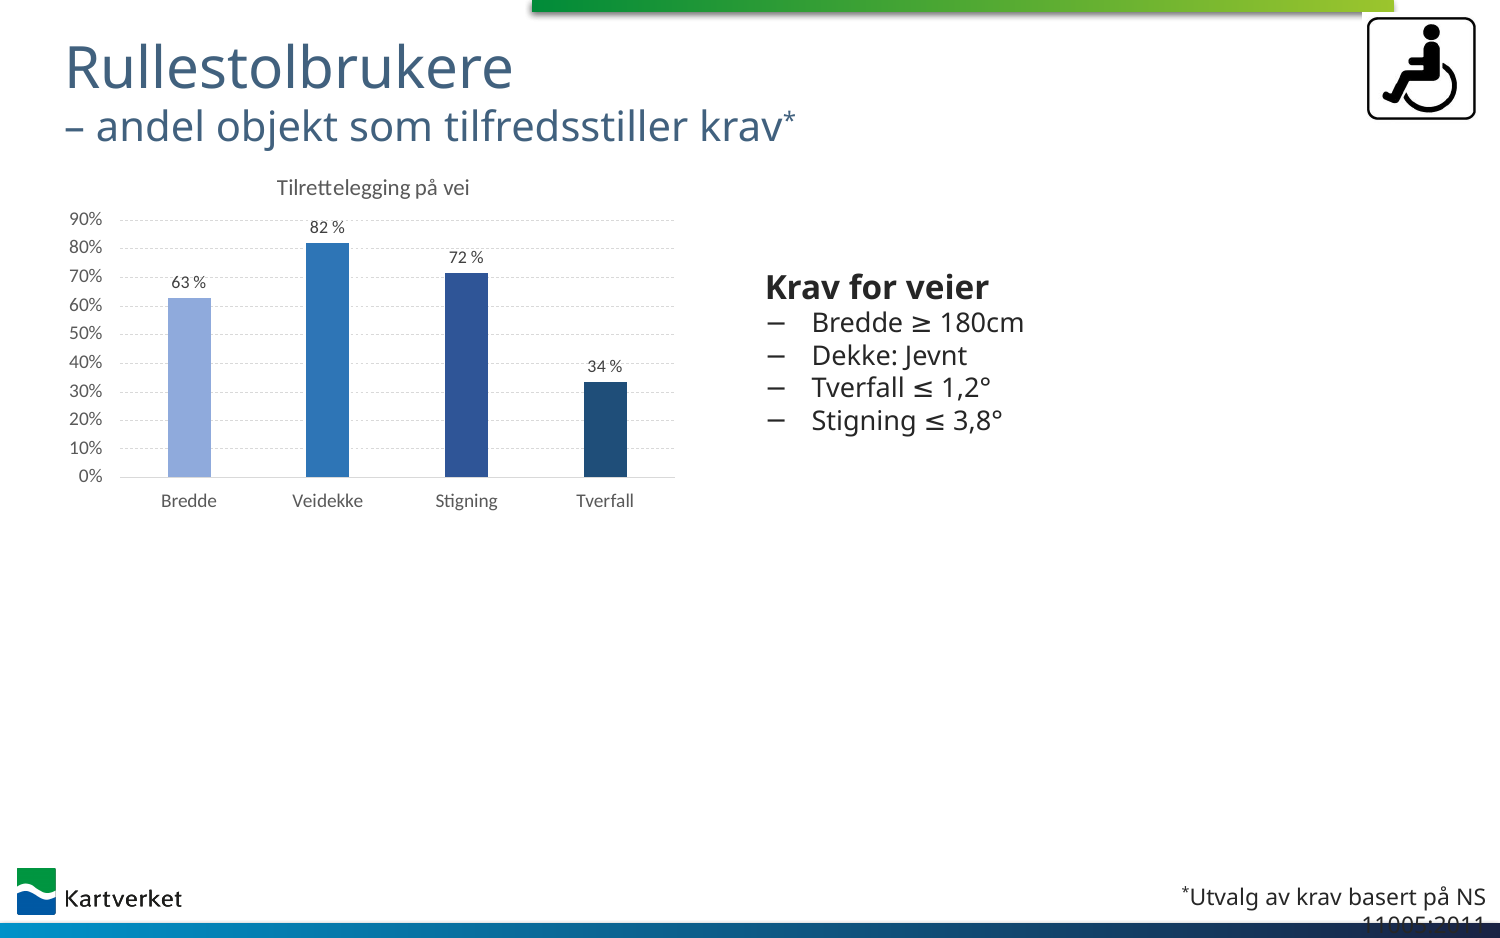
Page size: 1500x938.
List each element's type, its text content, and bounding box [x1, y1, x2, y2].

picture [1362, 12, 1481, 126]
picture [62, 166, 685, 519]
text_box Rullestolbrukere – andel objekt som tilfredsstiller krav* [49, 25, 1431, 158]
text_box *Utvalg av krav basert på NS 11005:2011 [1068, 873, 1500, 938]
text_box Krav for veier Bredde ≥ 180cm Dekke: Jevnt Tverfall ≤ 1,2° Stigning ≤ 3,8° [750, 258, 1234, 444]
